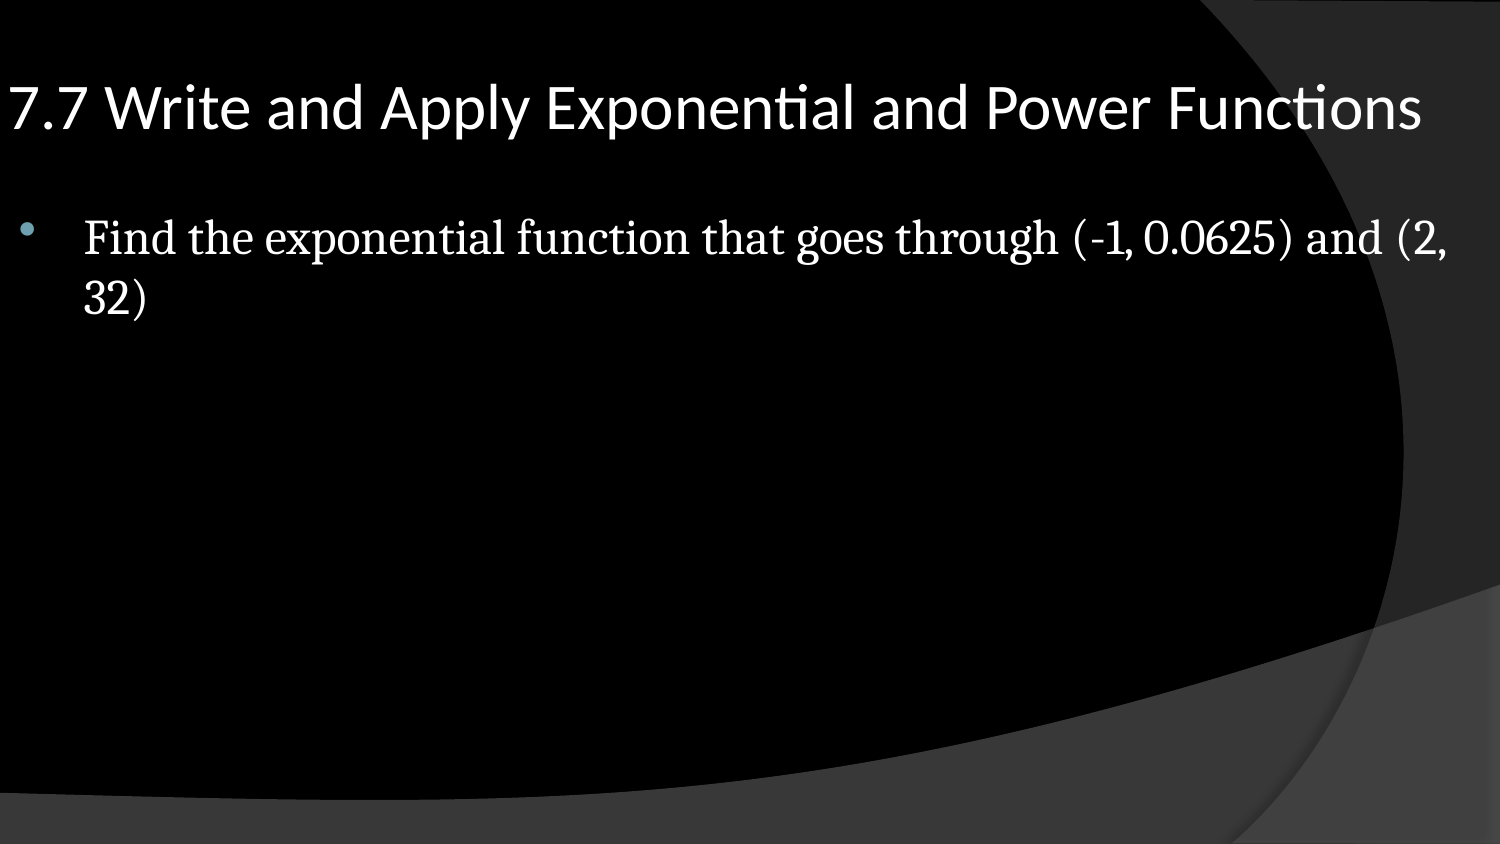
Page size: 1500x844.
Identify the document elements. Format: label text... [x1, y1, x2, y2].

list Find the exponential function that goes through (-1, 0.0625) and (2, 32) [0, 196, 1500, 754]
title 7.7 Write and Apply Exponential and Power Functions [0, 33, 1500, 175]
